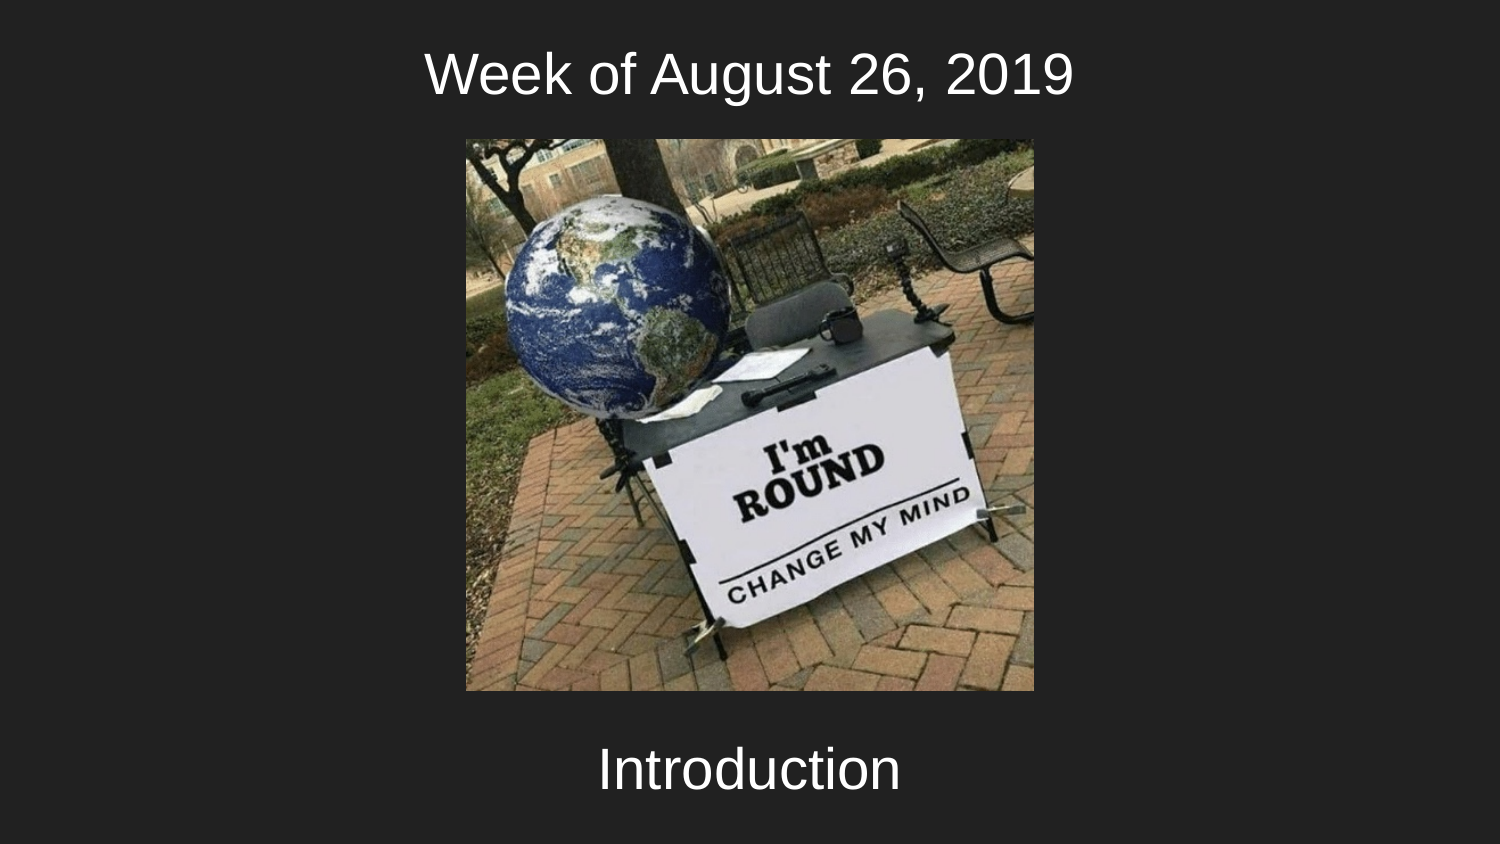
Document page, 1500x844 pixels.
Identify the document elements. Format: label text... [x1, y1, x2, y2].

title Week of August 26, 2019 [51, 20, 1449, 115]
title Introduction [51, 715, 1449, 810]
picture [466, 139, 1034, 692]
